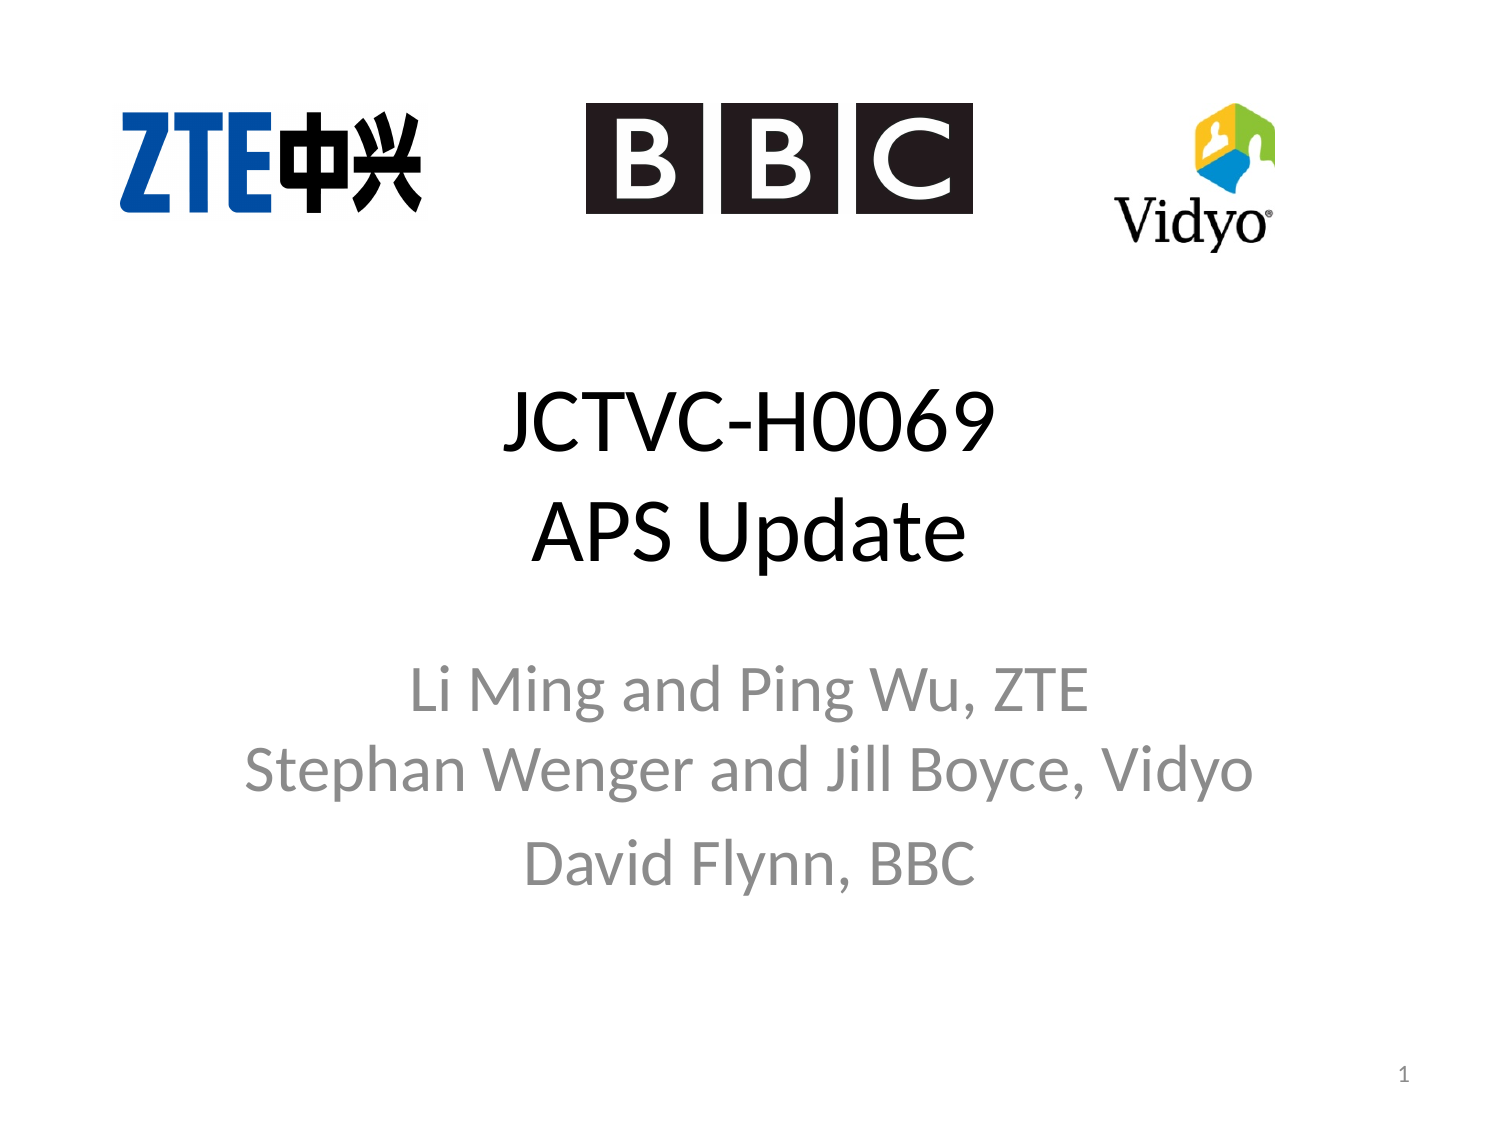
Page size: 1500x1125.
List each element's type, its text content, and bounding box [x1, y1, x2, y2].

subtitle Li Ming and Ping Wu, ZTE Stephan Wenger and Jill Boyce, Vidyo David Flynn, BBC [225, 637, 1275, 925]
slide_number 1 [1074, 1042, 1425, 1103]
title JCTVC-H0069 APS Update [112, 349, 1388, 591]
picture [1114, 103, 1276, 253]
picture [586, 103, 973, 214]
picture [112, 103, 428, 221]
